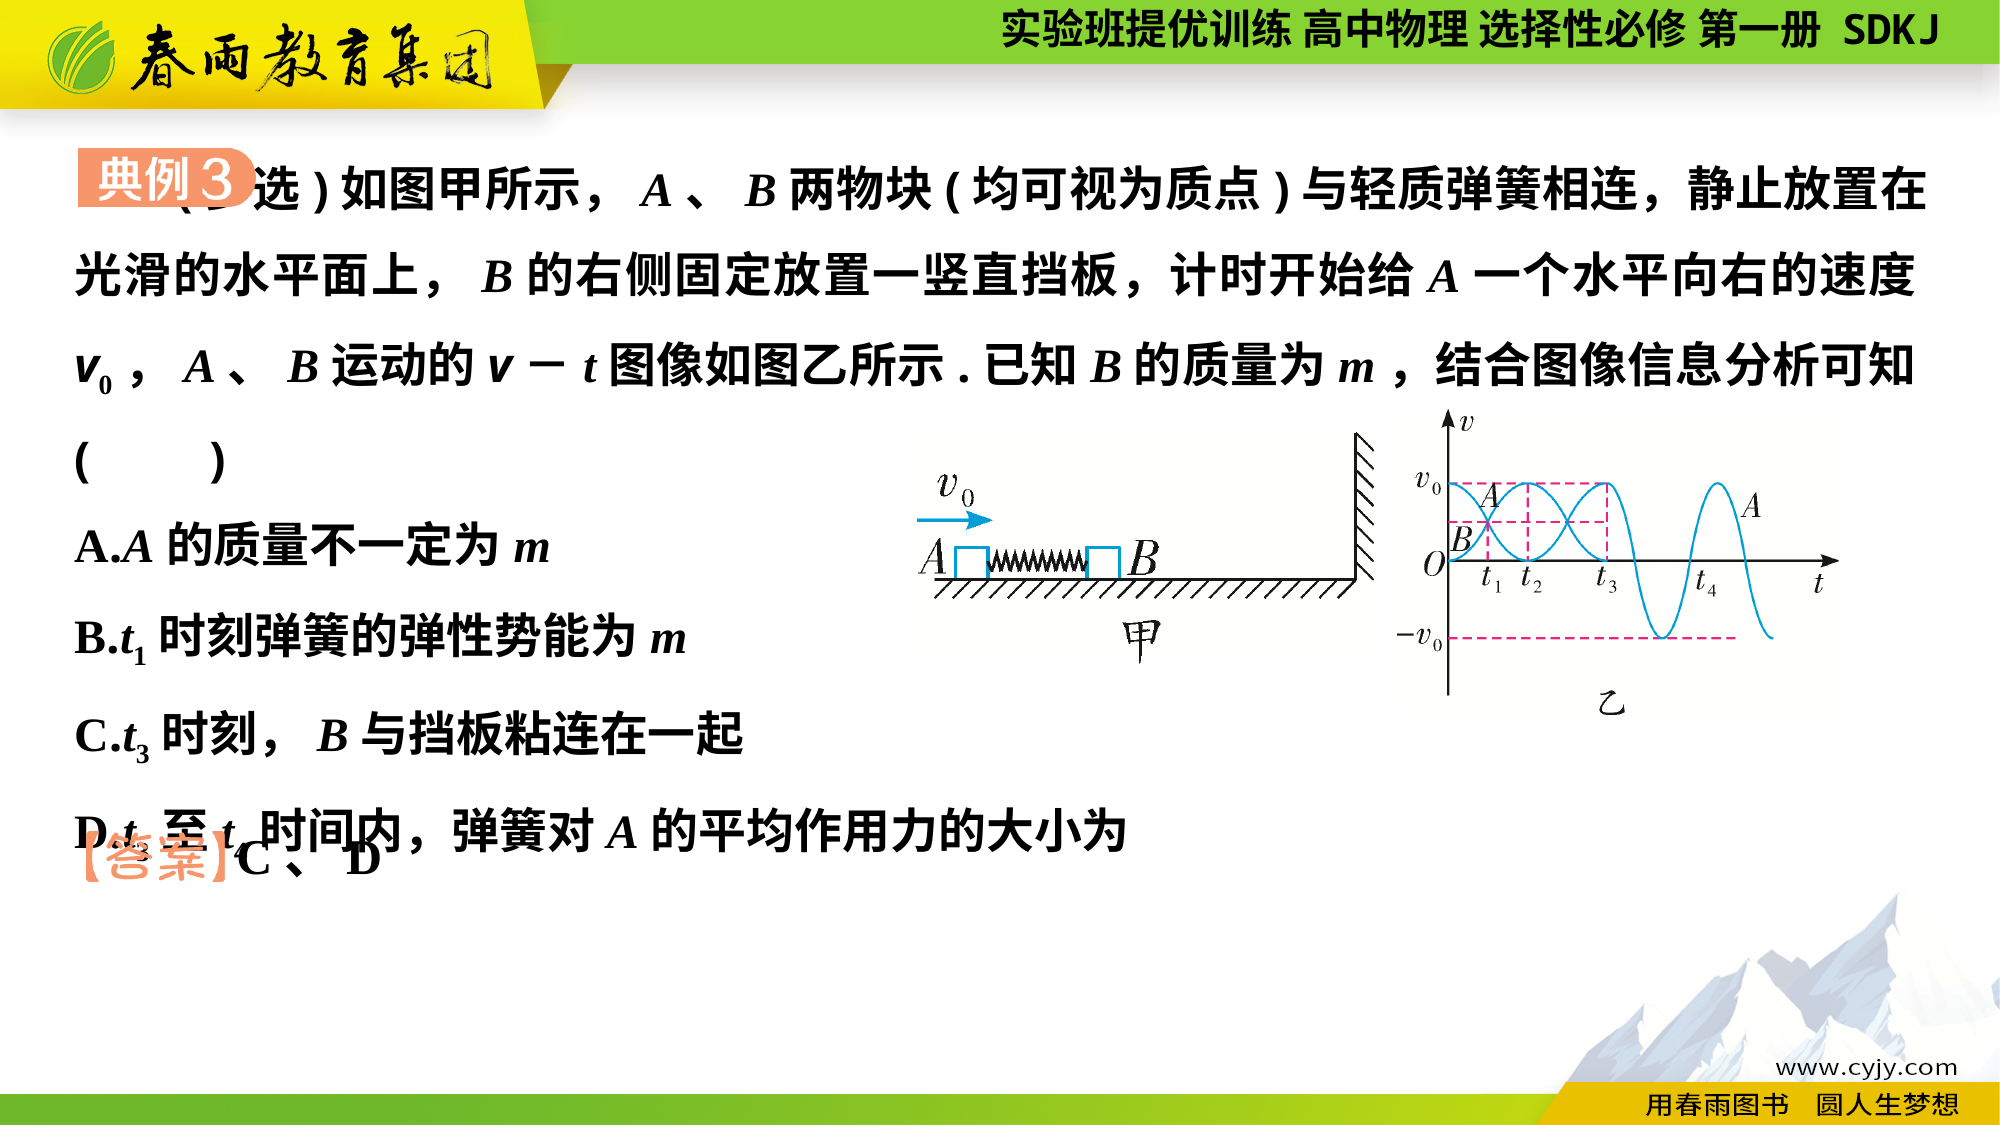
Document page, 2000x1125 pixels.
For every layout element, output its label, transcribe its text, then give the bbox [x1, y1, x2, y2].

text_box C、D [221, 817, 397, 893]
picture [0, 0, 2000, 1125]
